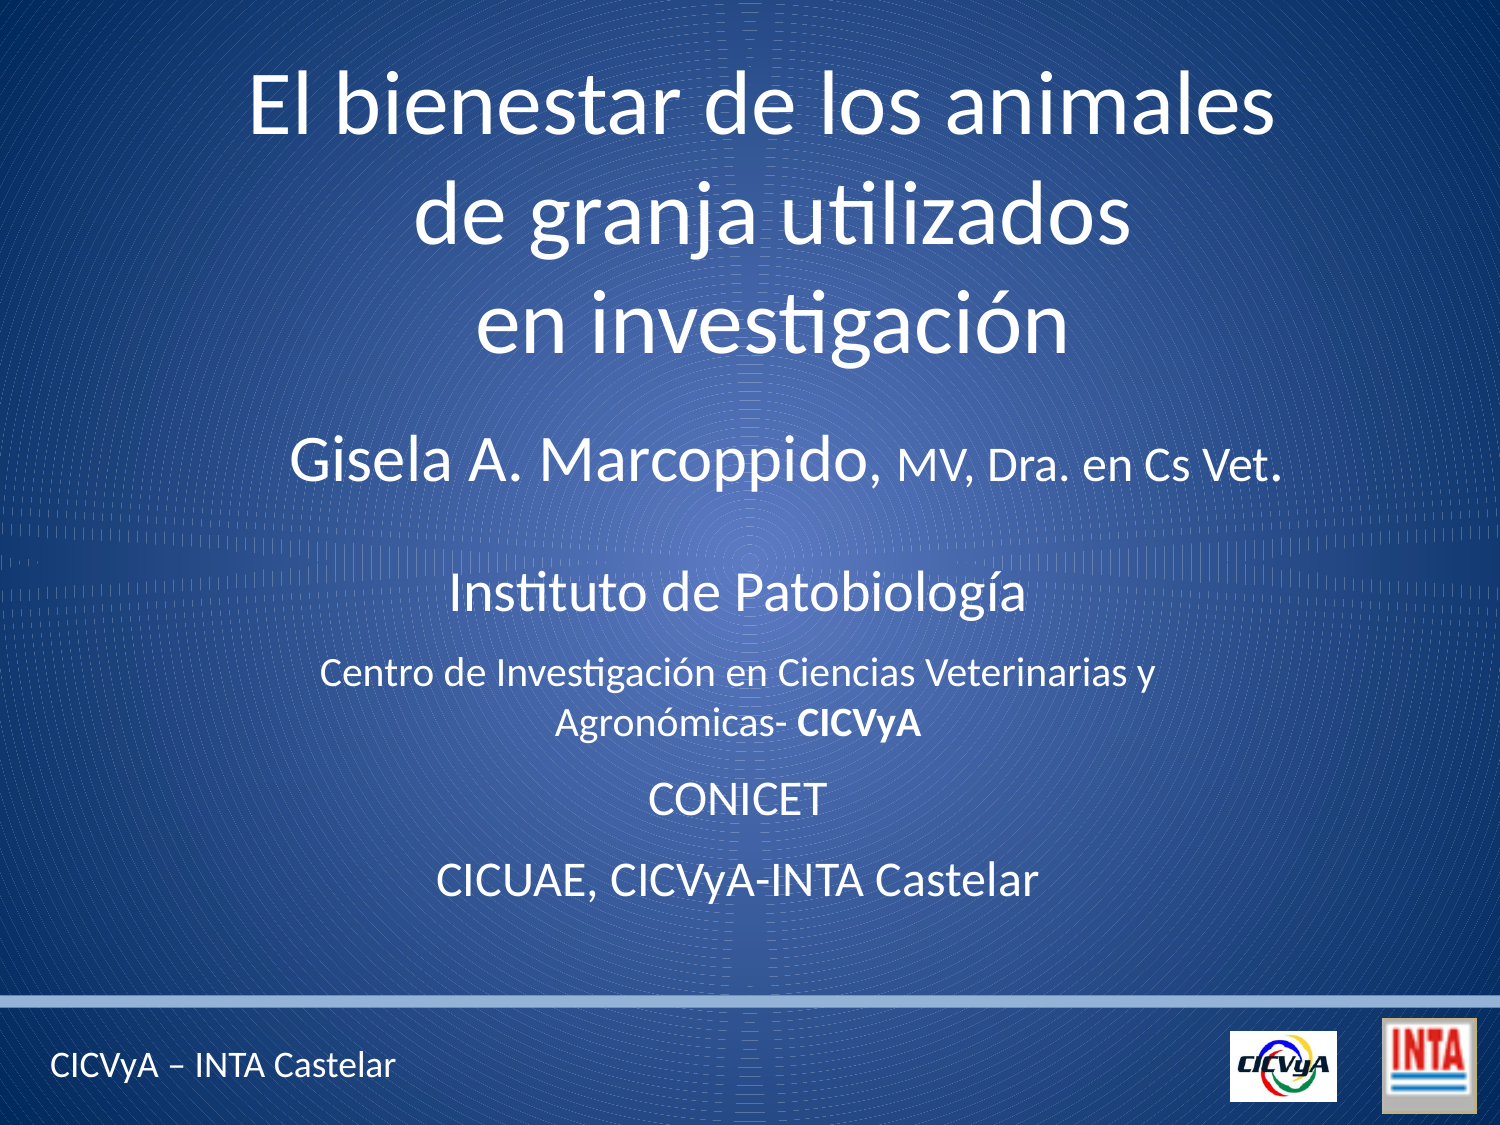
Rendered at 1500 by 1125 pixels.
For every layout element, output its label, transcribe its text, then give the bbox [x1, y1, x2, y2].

text_box CICVyA – INTA Castelar [35, 1032, 1075, 1092]
picture [1230, 1031, 1337, 1102]
text_box El bienestar de los animales de granja utilizados en investigación [222, 35, 1325, 380]
text_box [0, 995, 1500, 1008]
text_box Gisela A. Marcoppido, MV, Dra. en Cs Vet. [274, 407, 1300, 503]
picture [1381, 1018, 1477, 1114]
text_box Instituto de Patobiología Centro de Investigación en Ciencias Veterinarias y Agronómicas- CICVyA CONICET CICUAE, CICVyA-INTA Castelar [281, 546, 1196, 914]
